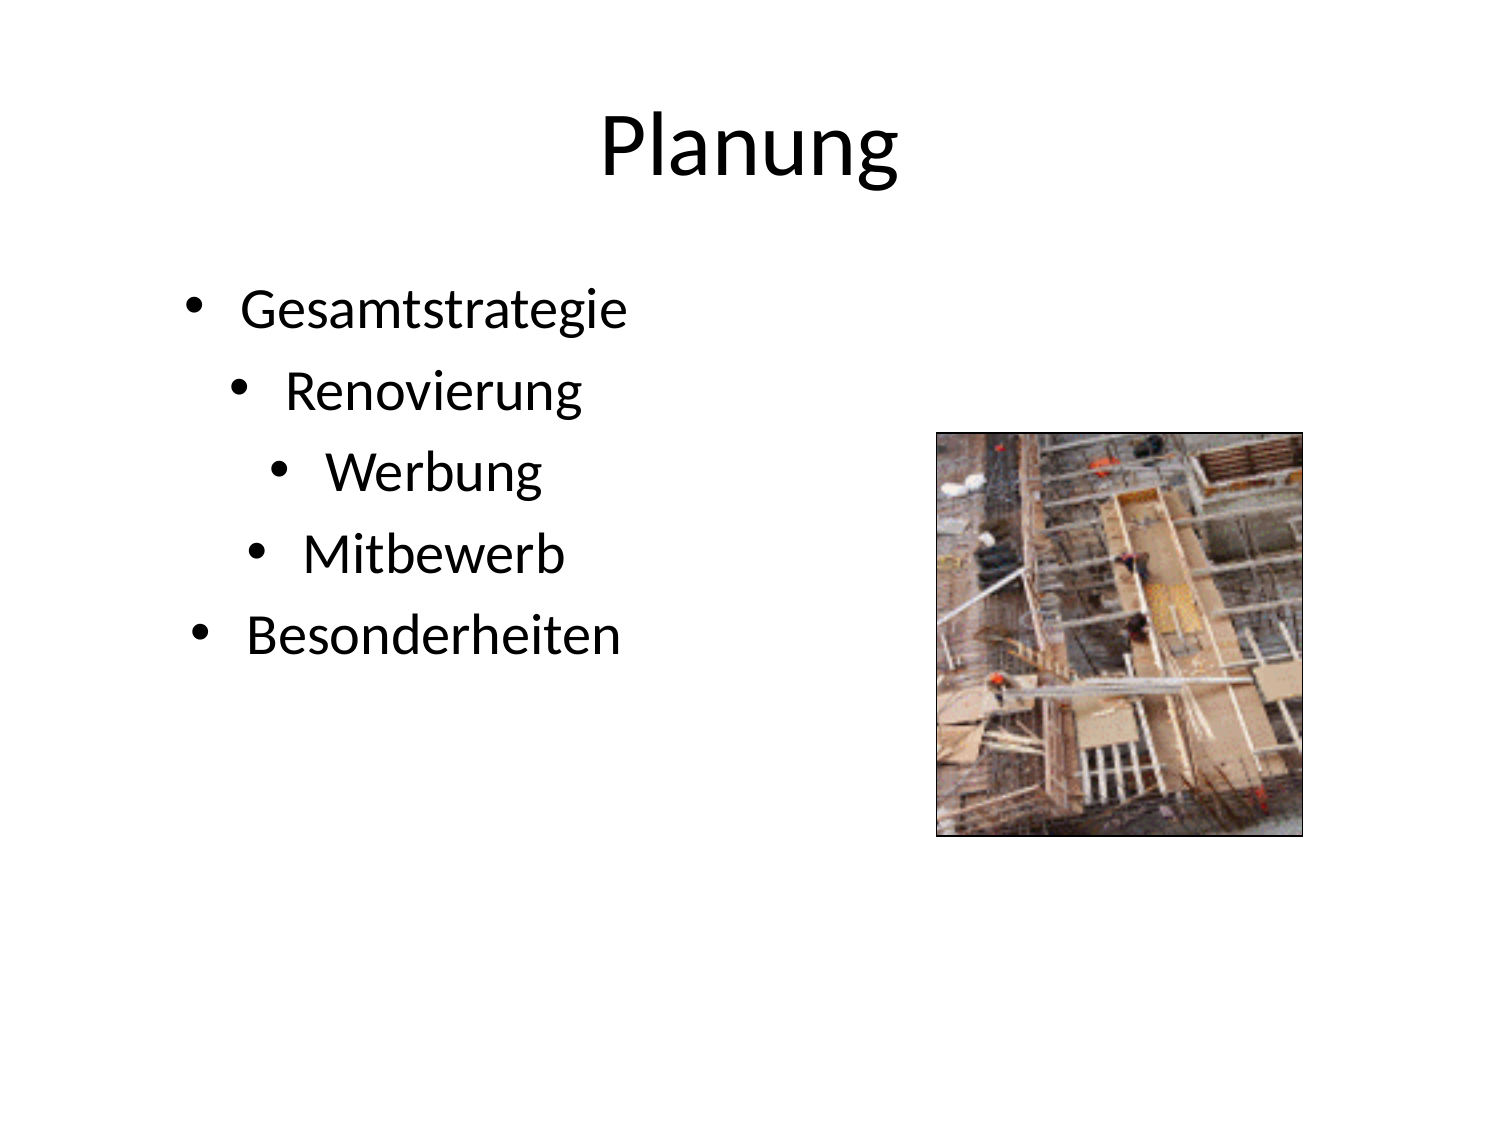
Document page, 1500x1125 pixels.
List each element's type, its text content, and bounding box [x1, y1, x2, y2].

list Gesamtstrategie Renovierung Werbung Mitbewerb Besonderheiten [75, 262, 738, 1005]
picture [937, 433, 1303, 836]
title Planung [75, 45, 1425, 233]
